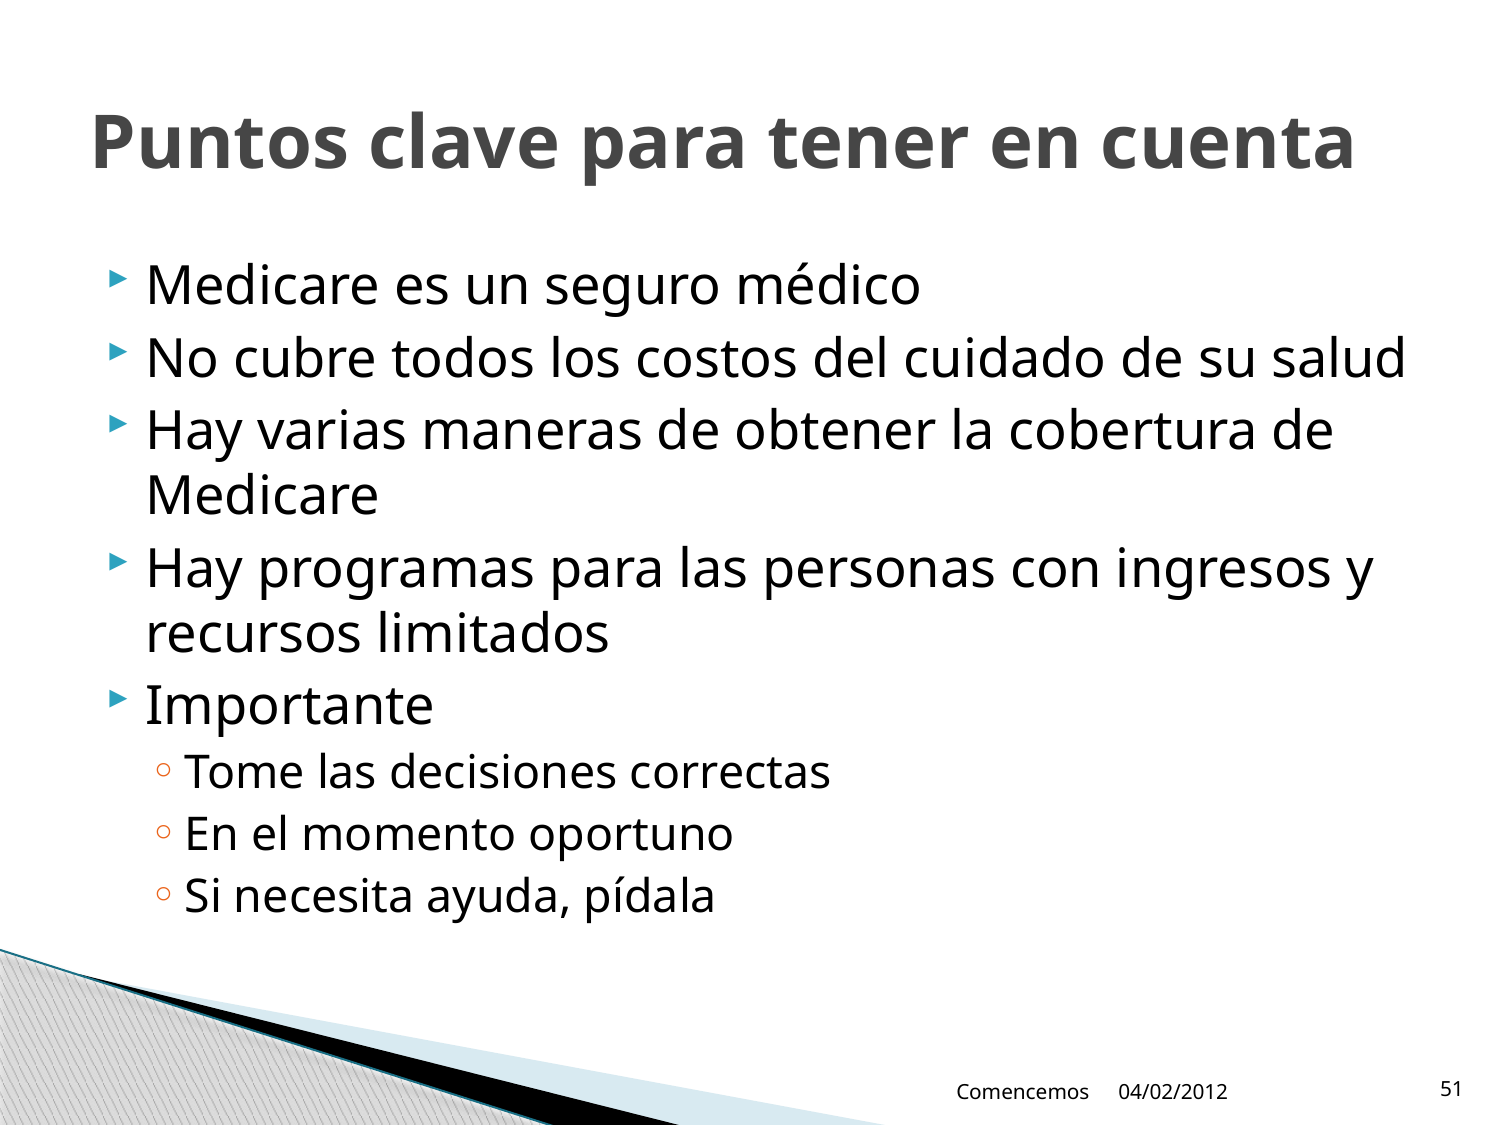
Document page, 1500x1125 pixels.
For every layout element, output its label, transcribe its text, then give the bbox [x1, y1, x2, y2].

footer Comencemos [718, 1051, 1105, 1112]
slide_number 51 [1418, 1051, 1479, 1112]
list Medicare es un seguro médico No cubre todos los costos del cuidado de su salud Hay varias maneras de obtener la cobertura de Medicare Hay programas para las personas con ingresos y recursos limitados Importante Tome las decisiones correctas En el momento oportuno Si necesita ayuda, pídala [75, 243, 1425, 986]
title Puntos clave para tener en cuenta [75, 45, 1425, 233]
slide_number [1105, 1051, 1418, 1112]
